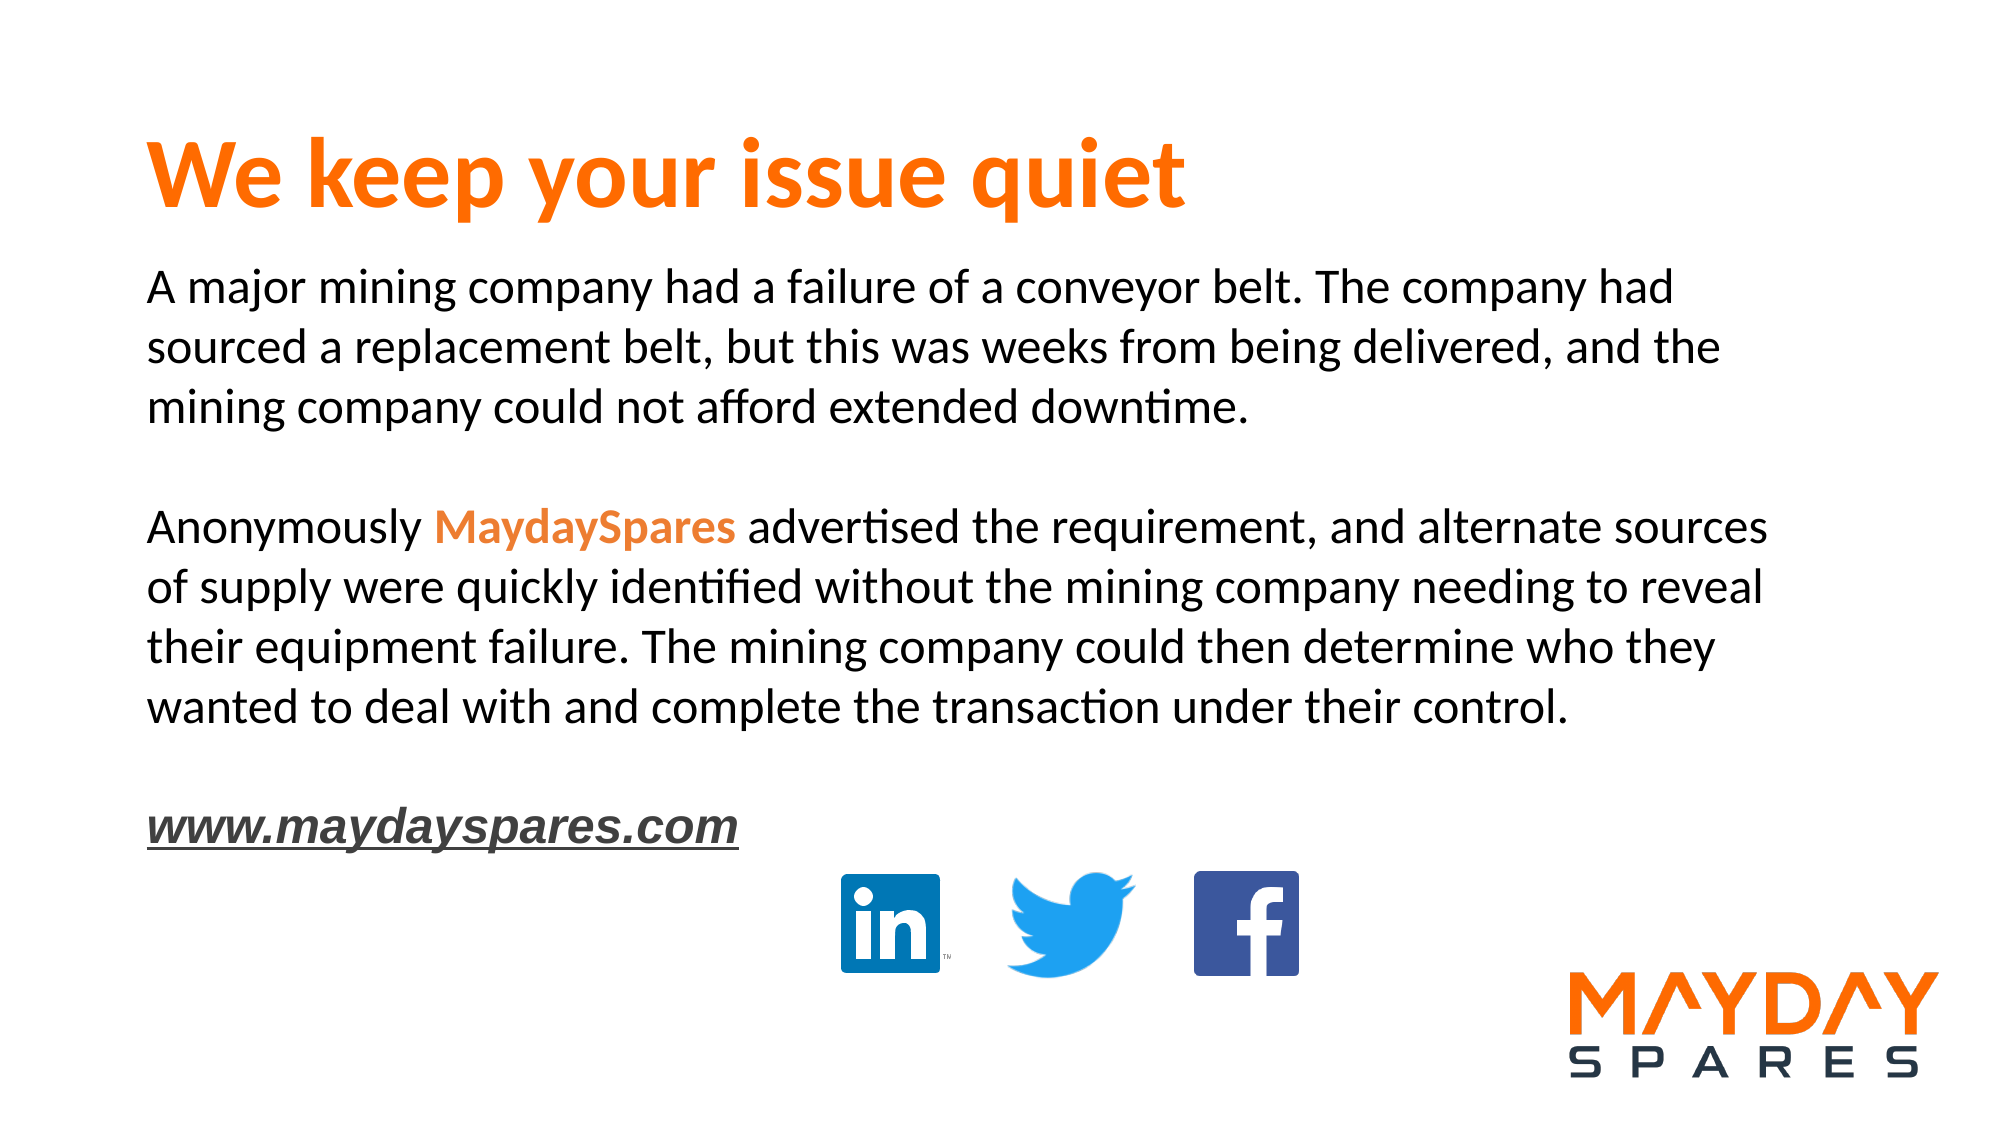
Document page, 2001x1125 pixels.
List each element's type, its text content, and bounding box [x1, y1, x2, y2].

picture [1007, 862, 1136, 991]
picture [857, 912, 870, 958]
picture [855, 888, 872, 905]
picture [1569, 971, 1939, 1078]
picture [1194, 871, 1299, 976]
subtitle We keep your issue quiet A major mining company had a failure of a conveyor belt. The company had sourced a replacement belt, but this was weeks from being delivered, and the mining company could not afford extended downtime. Anonymously MaydaySpares advertised the requirement, and alternate sources of supply were quickly identified without the mining company needing to reveal their equipment failure. The mining company could then determine who they wanted to deal with and complete the transaction under their control. www.maydayspares.com [131, 113, 1807, 991]
picture [881, 911, 925, 958]
picture [939, 874, 951, 973]
